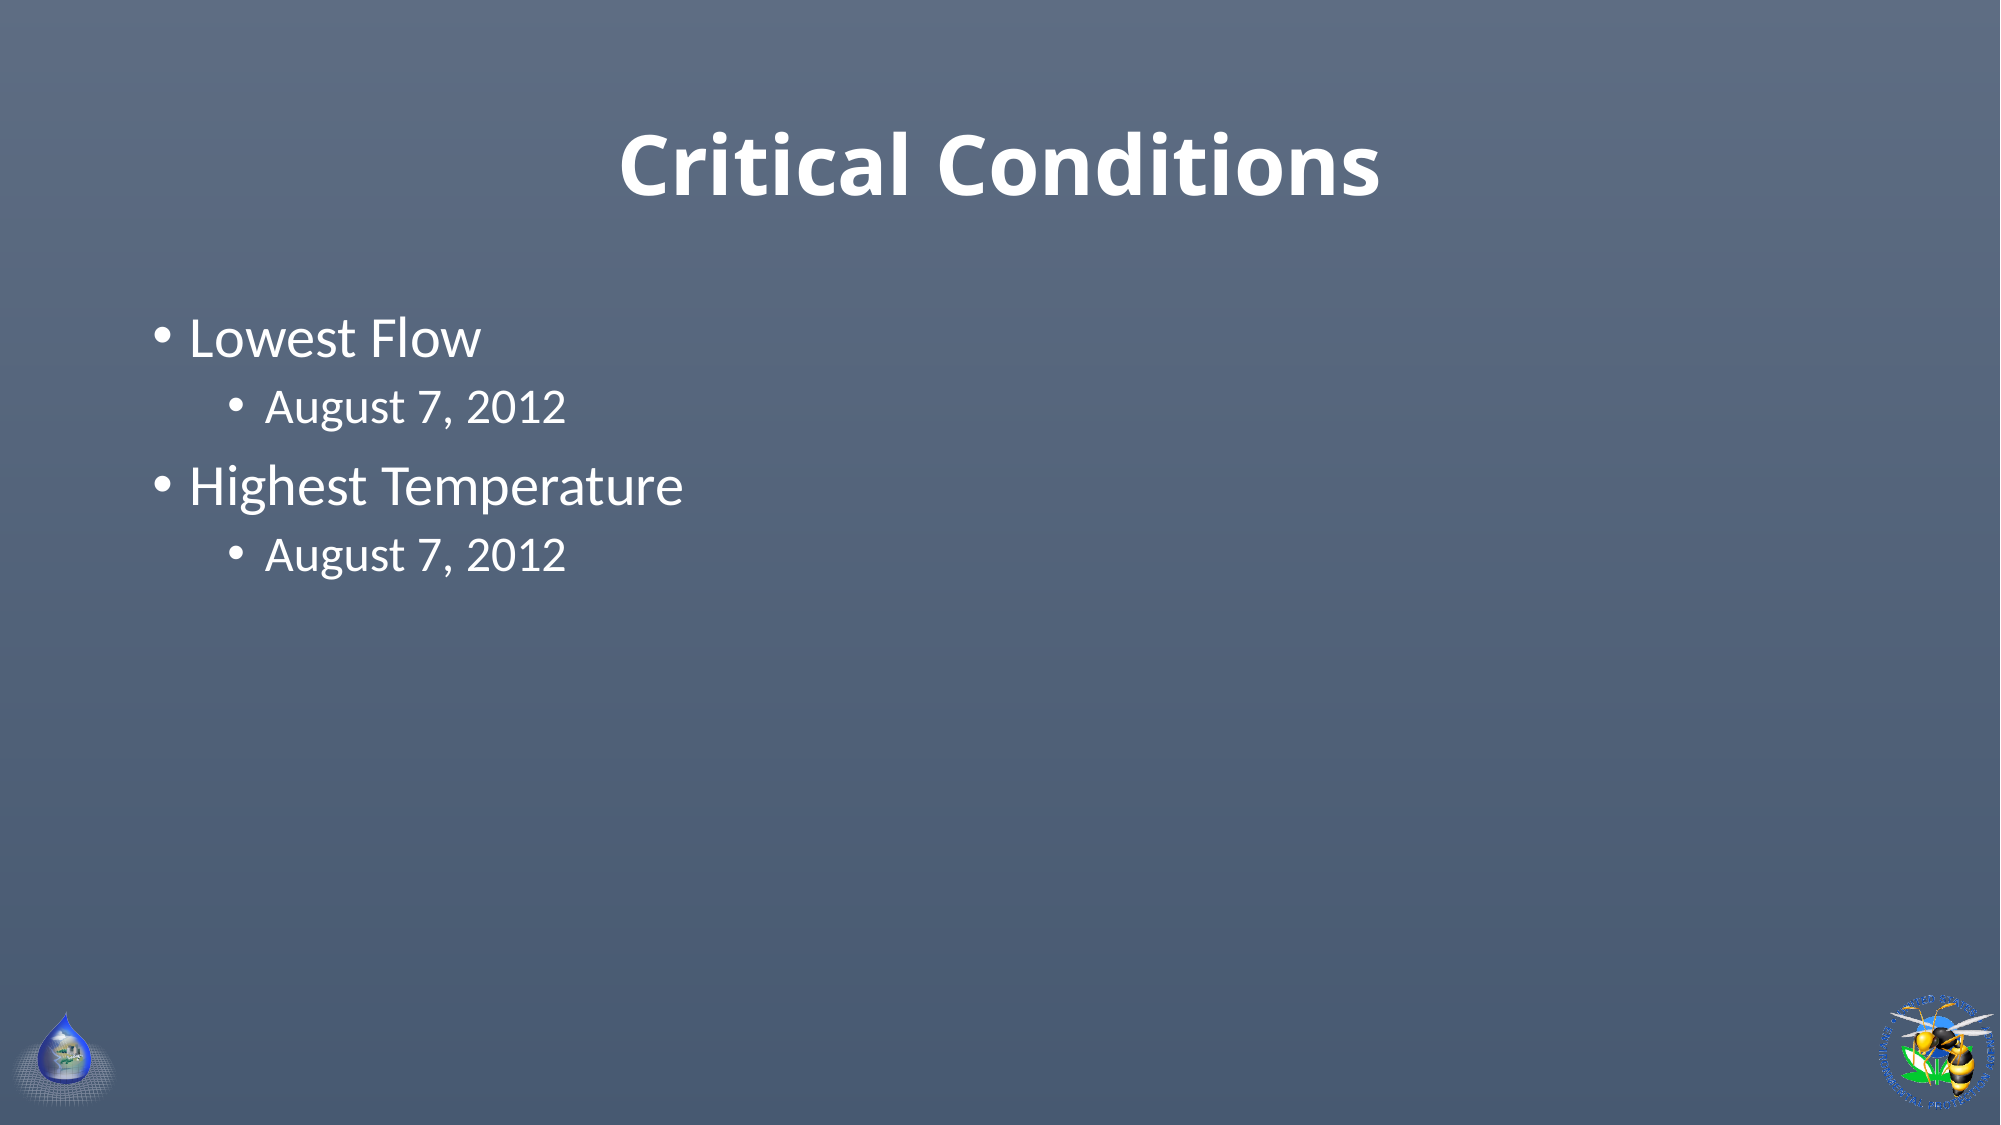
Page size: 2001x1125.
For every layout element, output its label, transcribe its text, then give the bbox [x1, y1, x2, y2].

title Critical Conditions [137, 59, 1863, 278]
picture [1879, 994, 1995, 1110]
list Lowest Flow August 7, 2012 Highest Temperature August 7, 2012 [137, 299, 1863, 1014]
picture [0, 996, 133, 1117]
